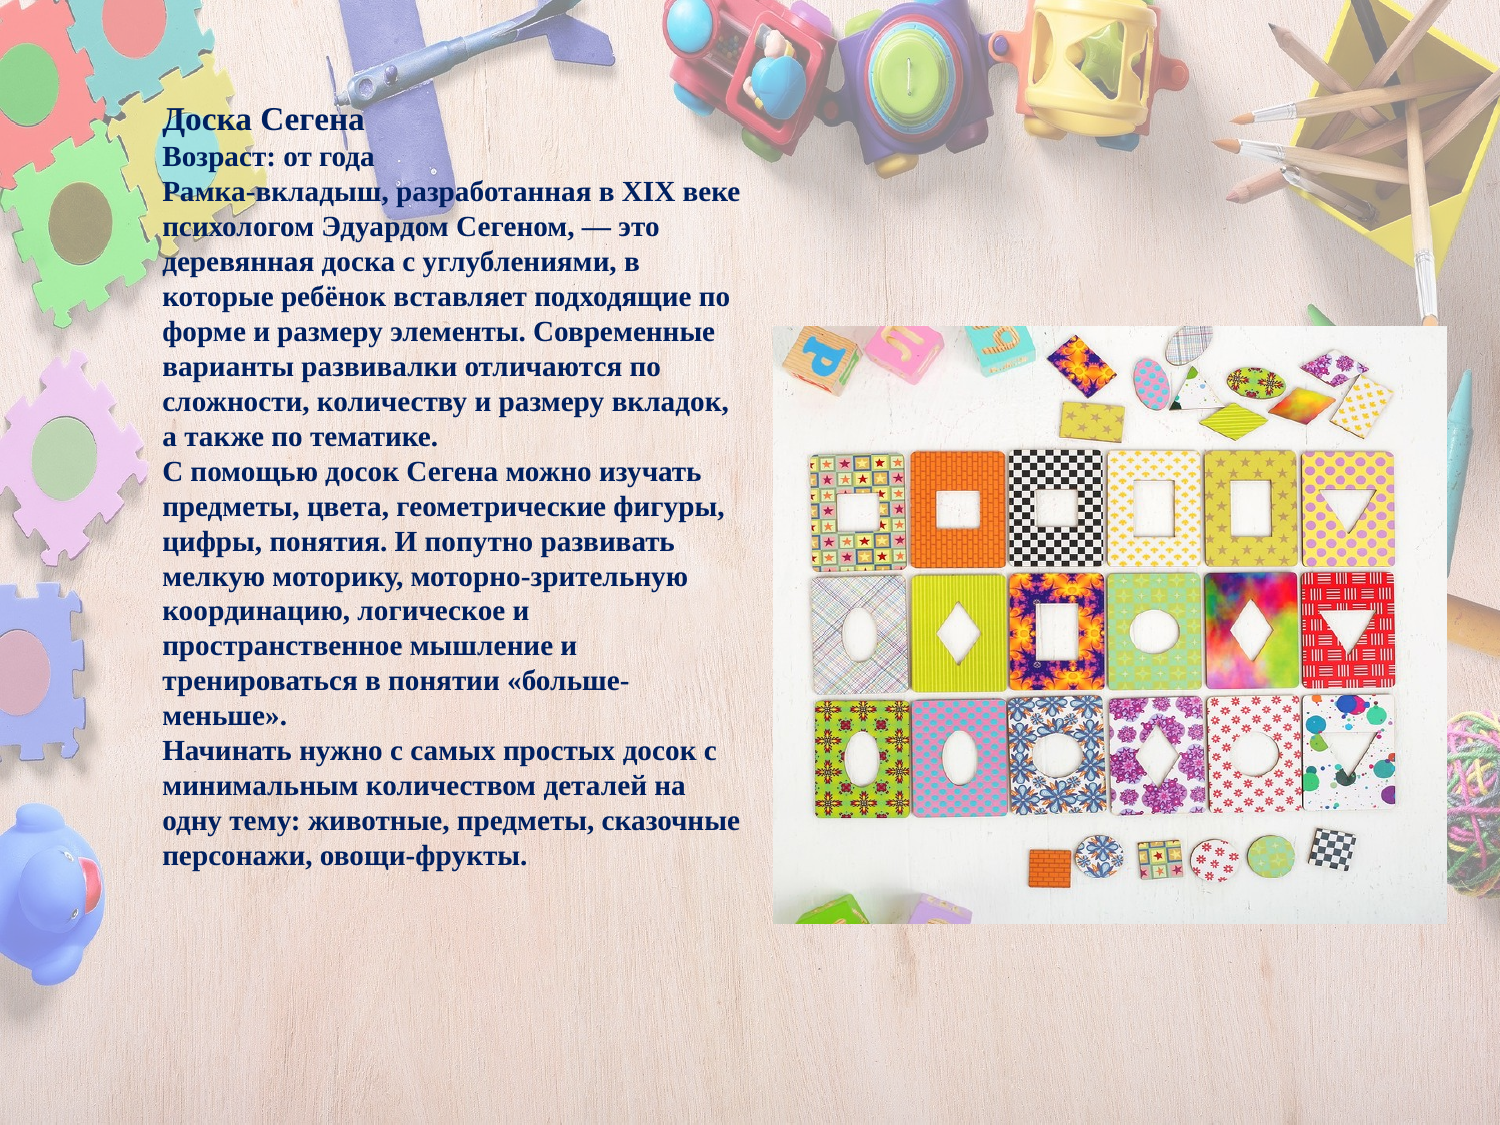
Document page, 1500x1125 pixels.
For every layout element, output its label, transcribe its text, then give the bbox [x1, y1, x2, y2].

text_box Доска Сегена Возраст: от года Рамка-вкладыш, разработанная в XIX веке психологом Эдуардом Сегеном, — это деревянная доска с углублениями, в которые ребёнок вставляет подходящие по форме и размеру элементы. Современные варианты развивалки отличаются по сложности, количеству и размеру вкладок, а также по тематике. С помощью досок Сегена можно изучать предметы, цвета, геометрические фигуры, цифры, понятия. И попутно развивать мелкую моторику, моторно-зрительную координацию, логическое и пространственное мышление и тренироваться в понятии «больше-меньше». Начинать нужно с самых простых досок с минимальным количеством деталей на одну тему: животные, предметы, сказочные персонажи, овощи-фрукты. [147, 89, 762, 919]
picture [773, 325, 1448, 924]
